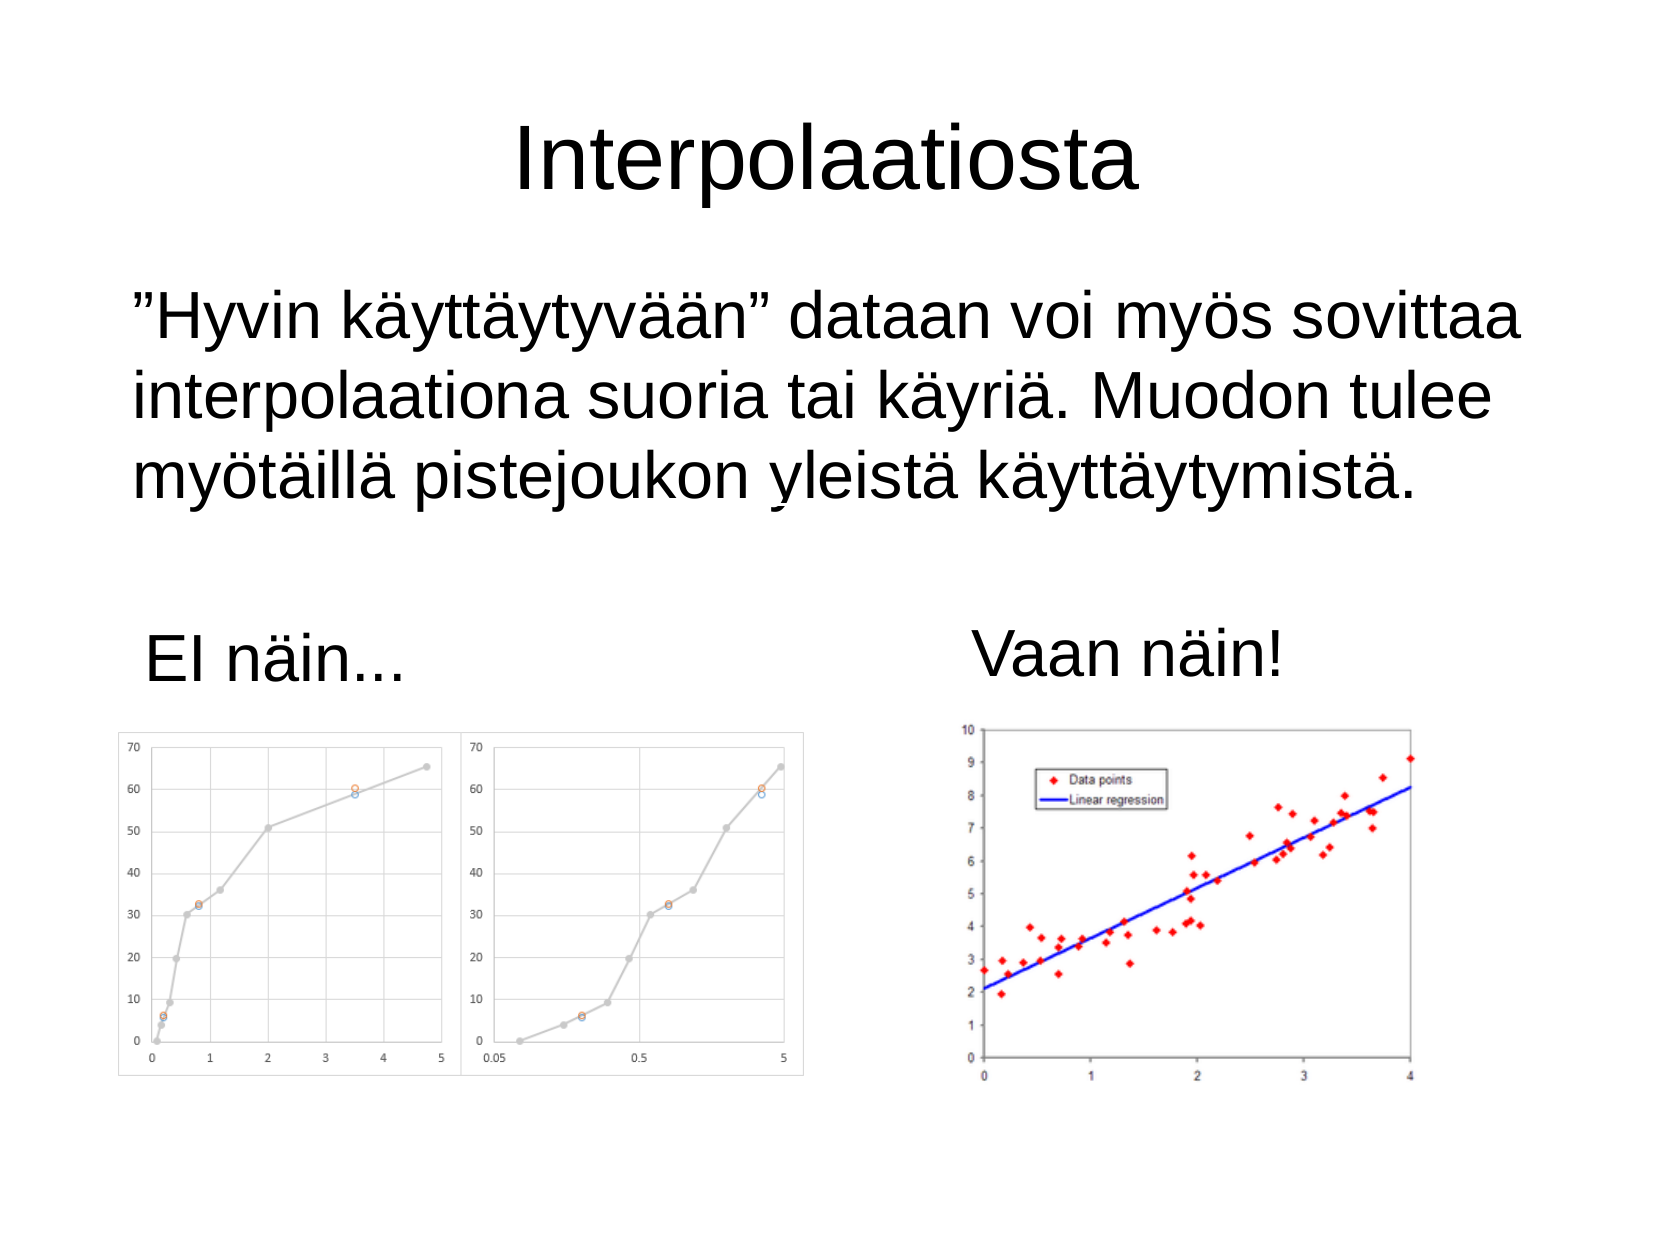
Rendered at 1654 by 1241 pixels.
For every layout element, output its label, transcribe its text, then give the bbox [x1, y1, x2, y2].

text_box ”Hyvin käyttäytyvään” dataan voi myös sovittaa interpolaationa suoria tai käyriä. Muodon tulee myötäillä pistejoukon yleistä käyttäytymistä. [118, 264, 1583, 504]
text_box EI näin... [129, 607, 520, 697]
text_box Vaan näin! [956, 602, 1311, 692]
picture [117, 731, 804, 1076]
picture [948, 708, 1418, 1095]
text_box Interpolaatiosta [82, 49, 1571, 257]
